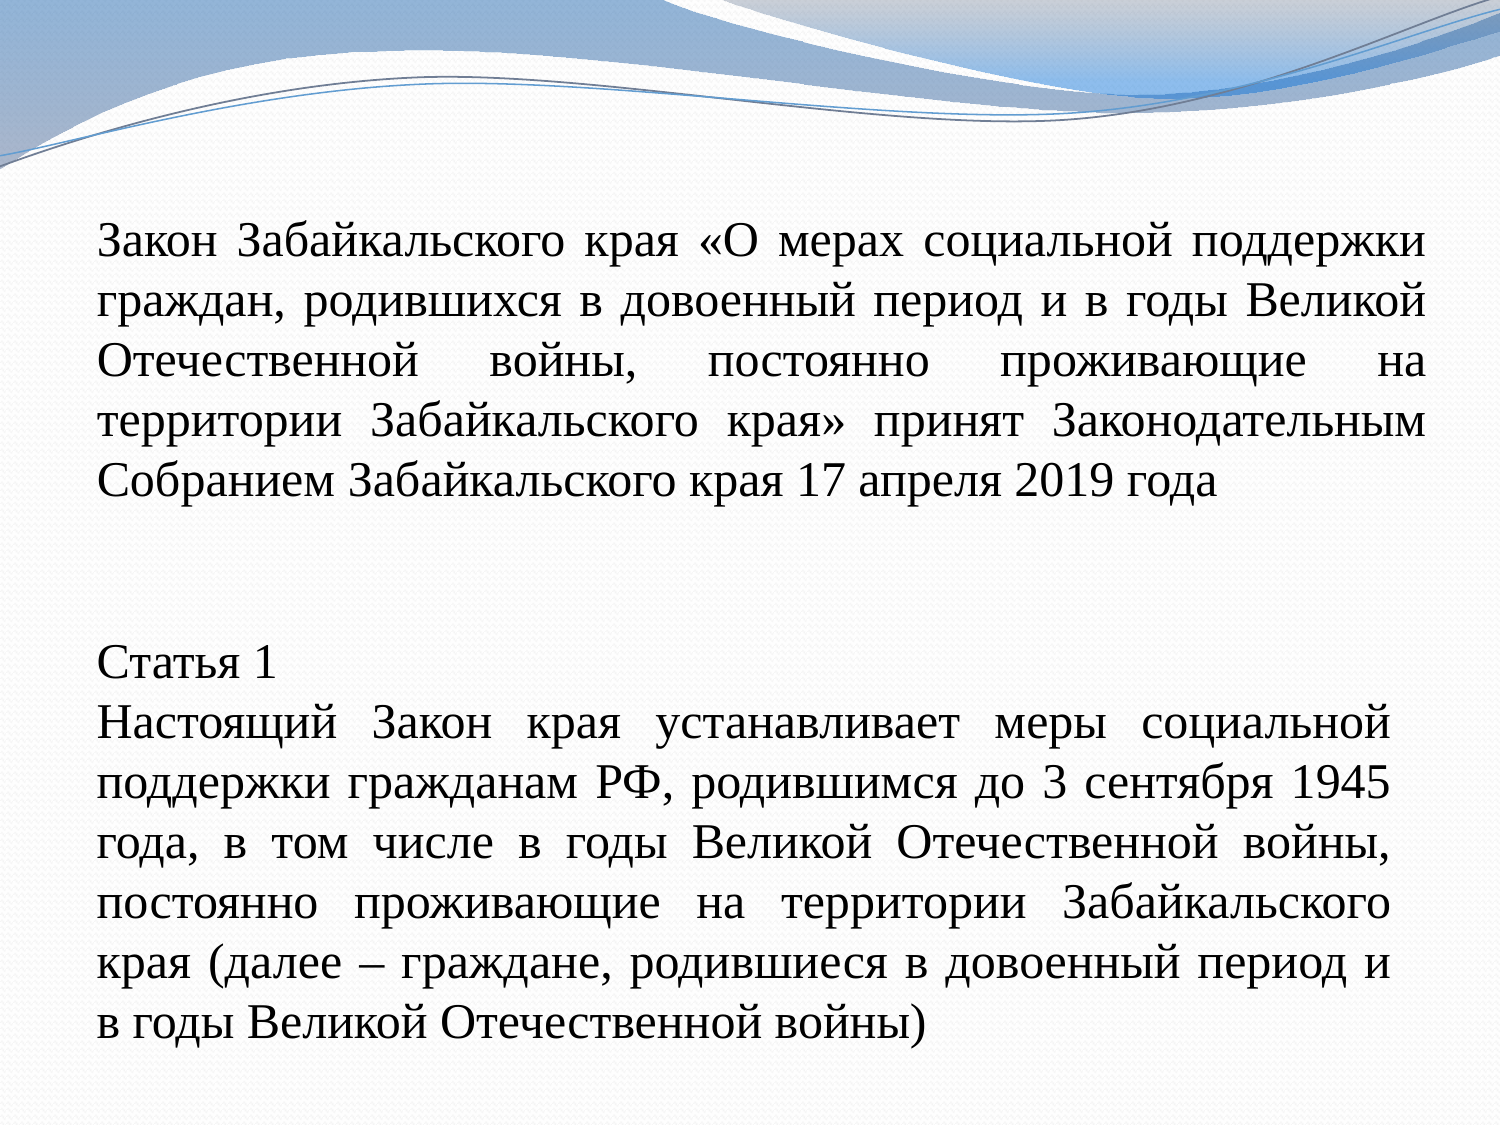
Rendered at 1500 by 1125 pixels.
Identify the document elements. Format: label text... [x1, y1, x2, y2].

text_box Закон Забайкальского края «О мерах социальной поддержки граждан, родившихся в довоенный период и в годы Великой Отечественной войны, постоянно проживающие на территории Забайкальского края» принят Законодательным Собранием Забайкальского края 17 апреля 2019 года [82, 199, 1442, 514]
text_box Статья 1 Настоящий Закон края устанавливает меры социальной поддержки гражданам РФ, родившимся до 3 сентября 1945 года, в том числе в годы Великой Отечественной войны, постоянно проживающие на территории Забайкальского края (далее – граждане, родившиеся в довоенный период и в годы Великой Отечественной войны) [81, 621, 1407, 1056]
